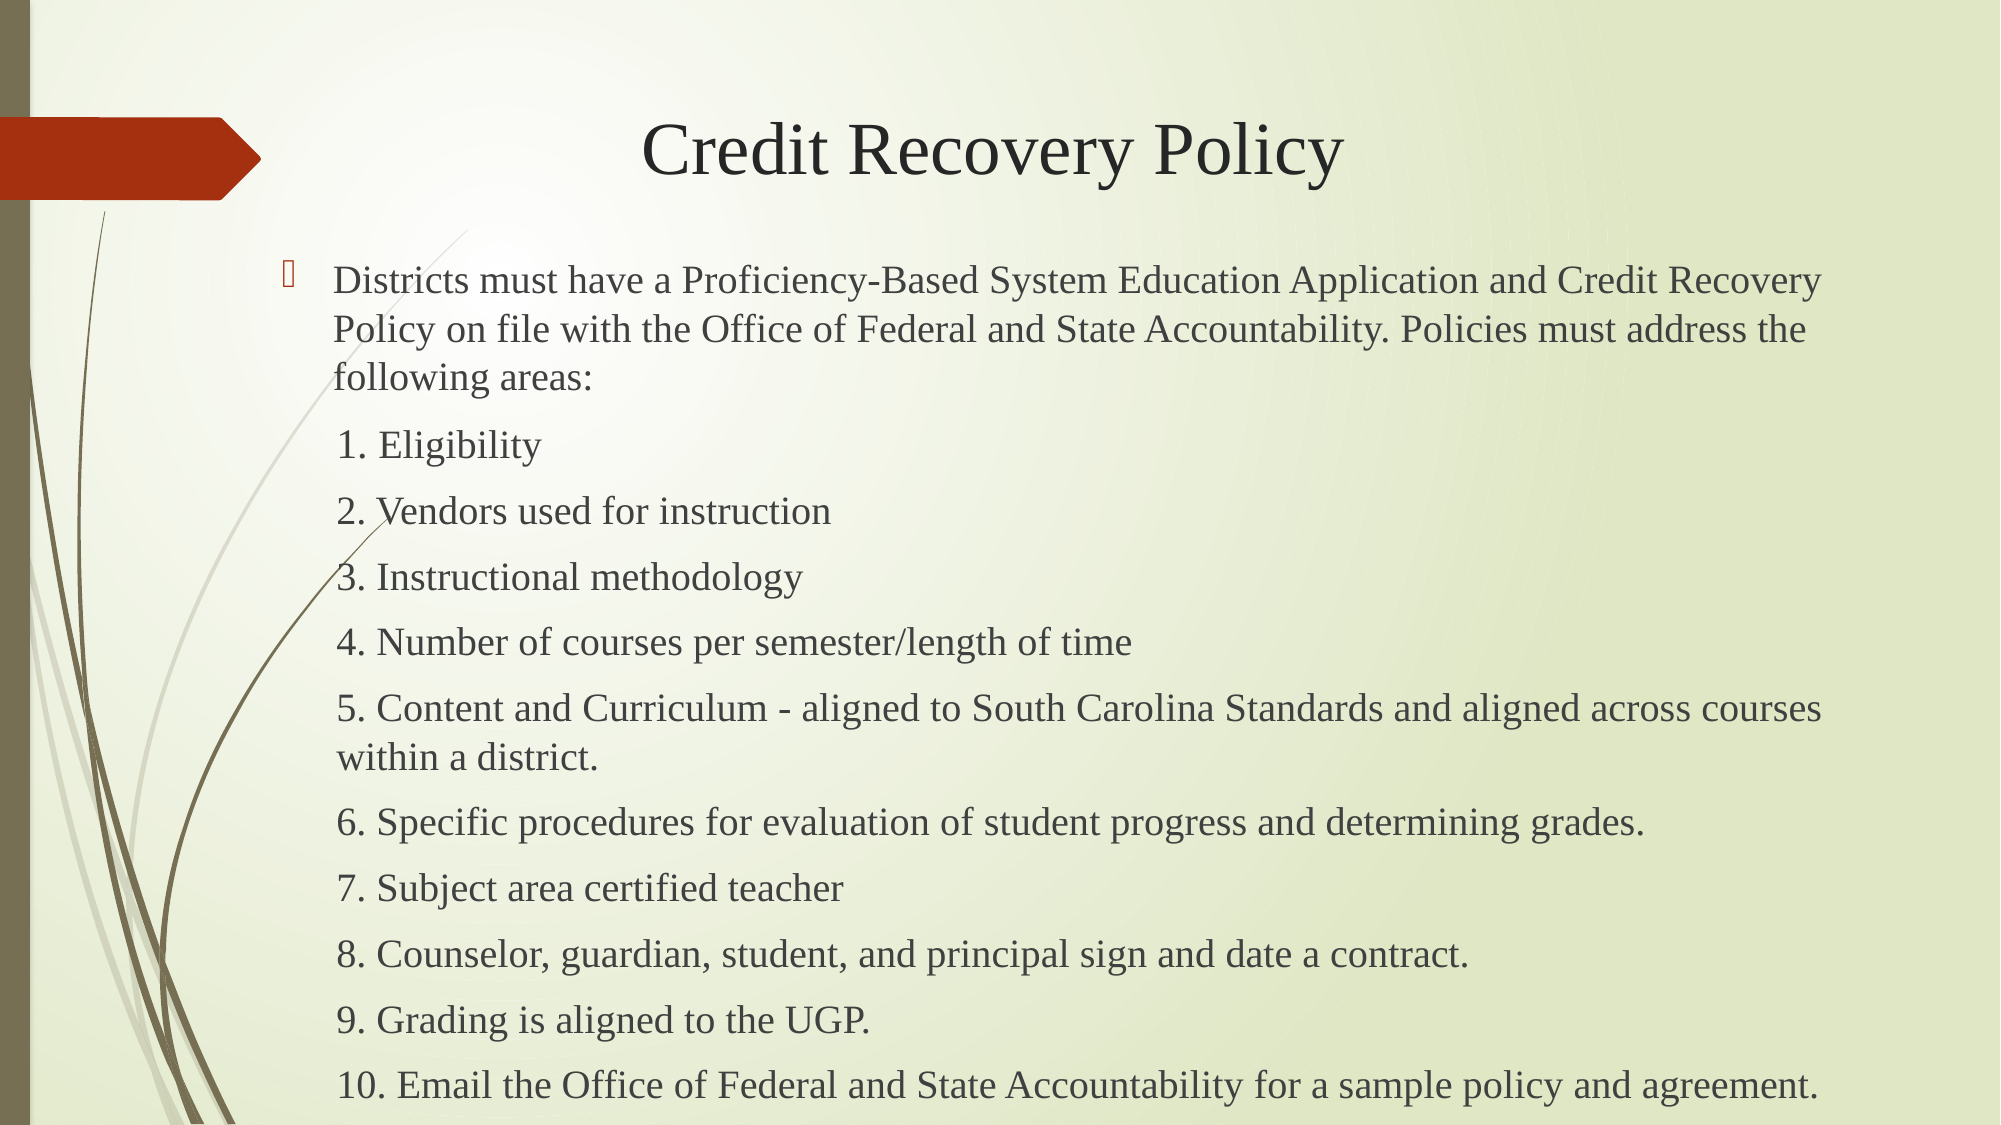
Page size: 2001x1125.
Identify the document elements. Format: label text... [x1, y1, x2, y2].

list Districts must have a Proficiency-Based System Education Application and Credit Recovery Policy on file with the Office of Federal and State Accountability. Policies must address the following areas: 1. Eligibility 2. Vendors used for instruction 3. Instructional methodology 4. Number of courses per semester/length of time 5. Content and Curriculum - aligned to South Carolina Standards and aligned across courses within a district. 6. Specific procedures for evaluation of student progress and determining grades. 7. Subject area certified teacher 8. Counselor, guardian, student, and principal sign and date a contract. 9. Grading is aligned to the UGP. 10. Email the Office of Federal and State Accountability for a sample policy and agreement. [266, 246, 1936, 1125]
title Credit Recovery Policy [168, 92, 1819, 212]
